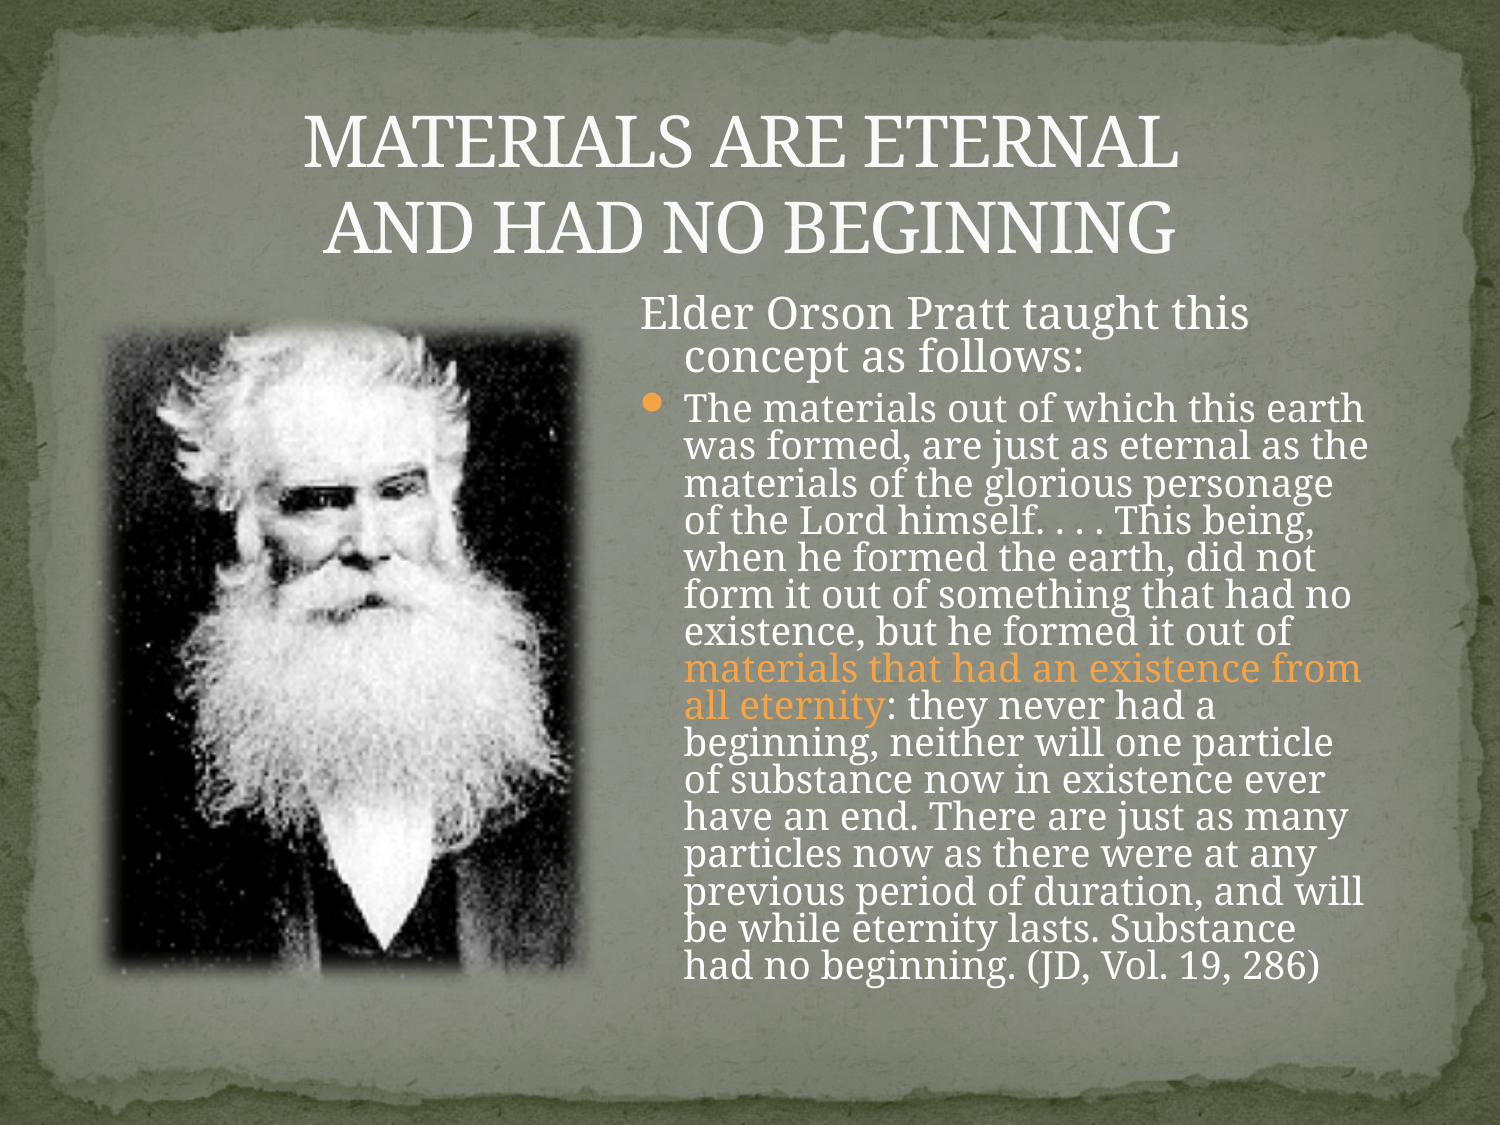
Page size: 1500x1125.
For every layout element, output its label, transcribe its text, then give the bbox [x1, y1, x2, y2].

list Elder Orson Pratt taught this concept as follows: The materials out of which this earth was formed, are just as eternal as the materials of the glorious personage of the Lord himself. . . . This being, when he formed the earth, did not form it out of something that had no existence, but he formed it out of materials that had an existence from all eternity: they never had a beginning, neither will one particle of substance now in existence ever have an end. There are just as many particles now as there were at any previous period of duration, and will be while eternity lasts. Substance had no beginning. (JD, Vol. 19, 286) [624, 287, 1388, 1013]
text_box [90, 315, 599, 987]
title MATERIALS ARE ETERNAL AND HAD NO BEGINNING [112, 87, 1388, 275]
